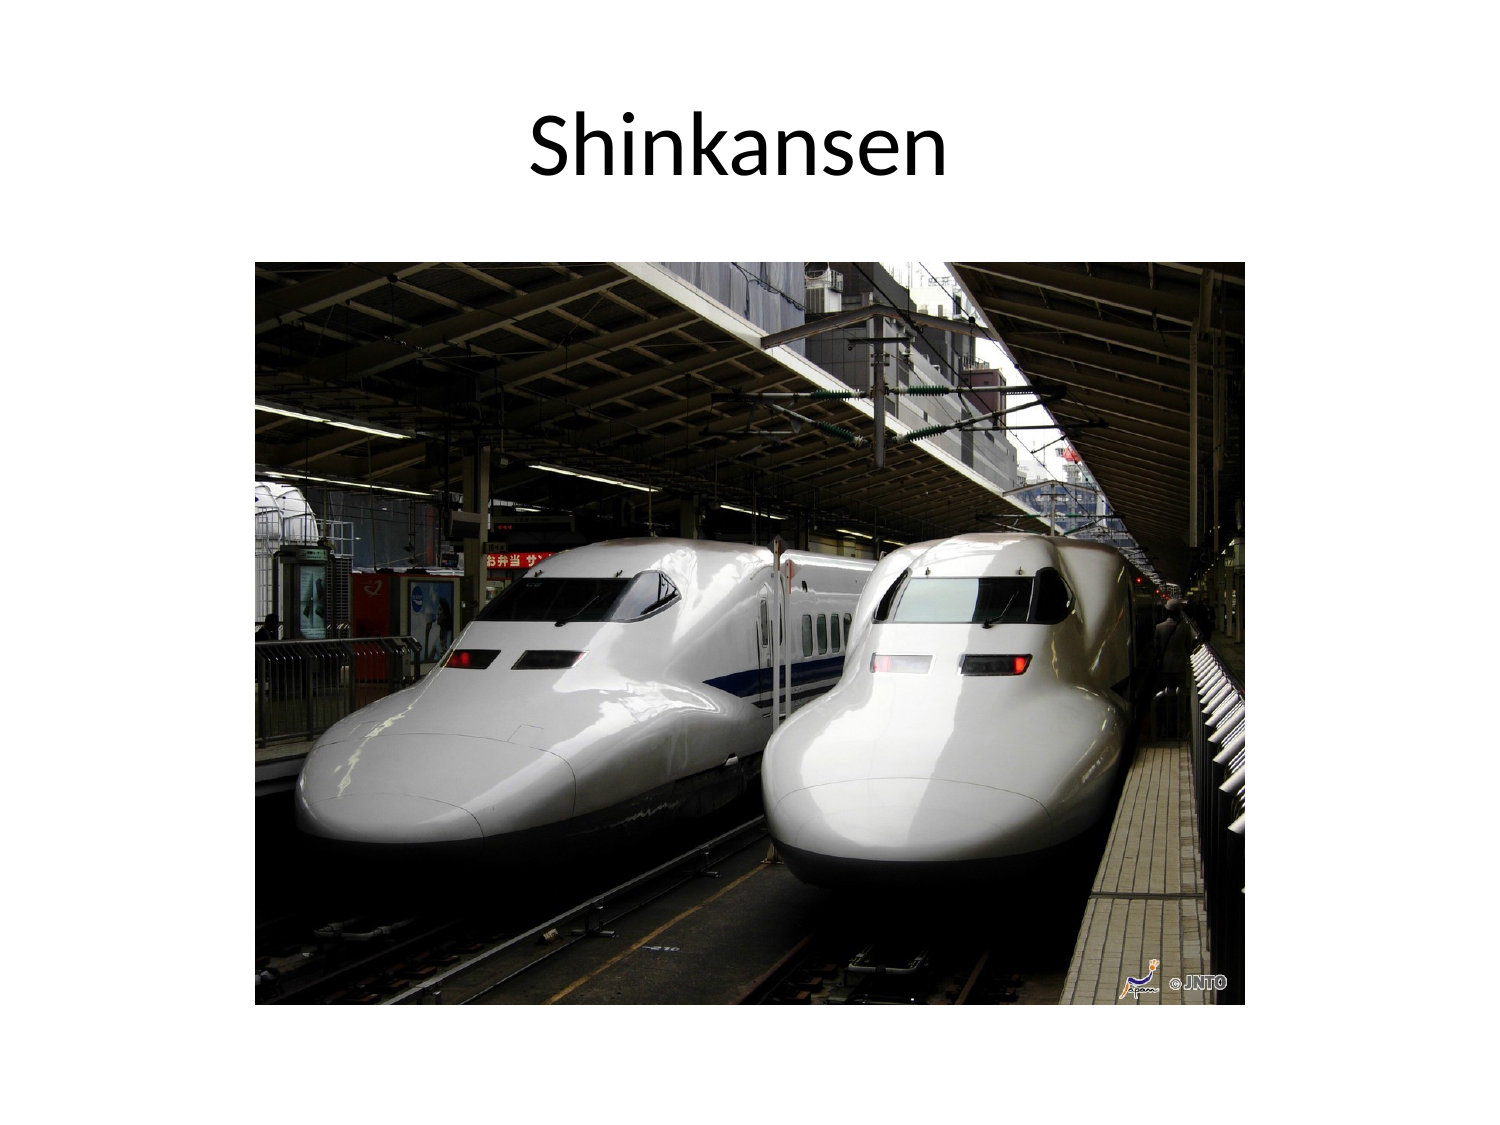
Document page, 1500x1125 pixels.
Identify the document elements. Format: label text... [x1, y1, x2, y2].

title Shinkansen [75, 45, 1425, 233]
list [254, 262, 1246, 1006]
